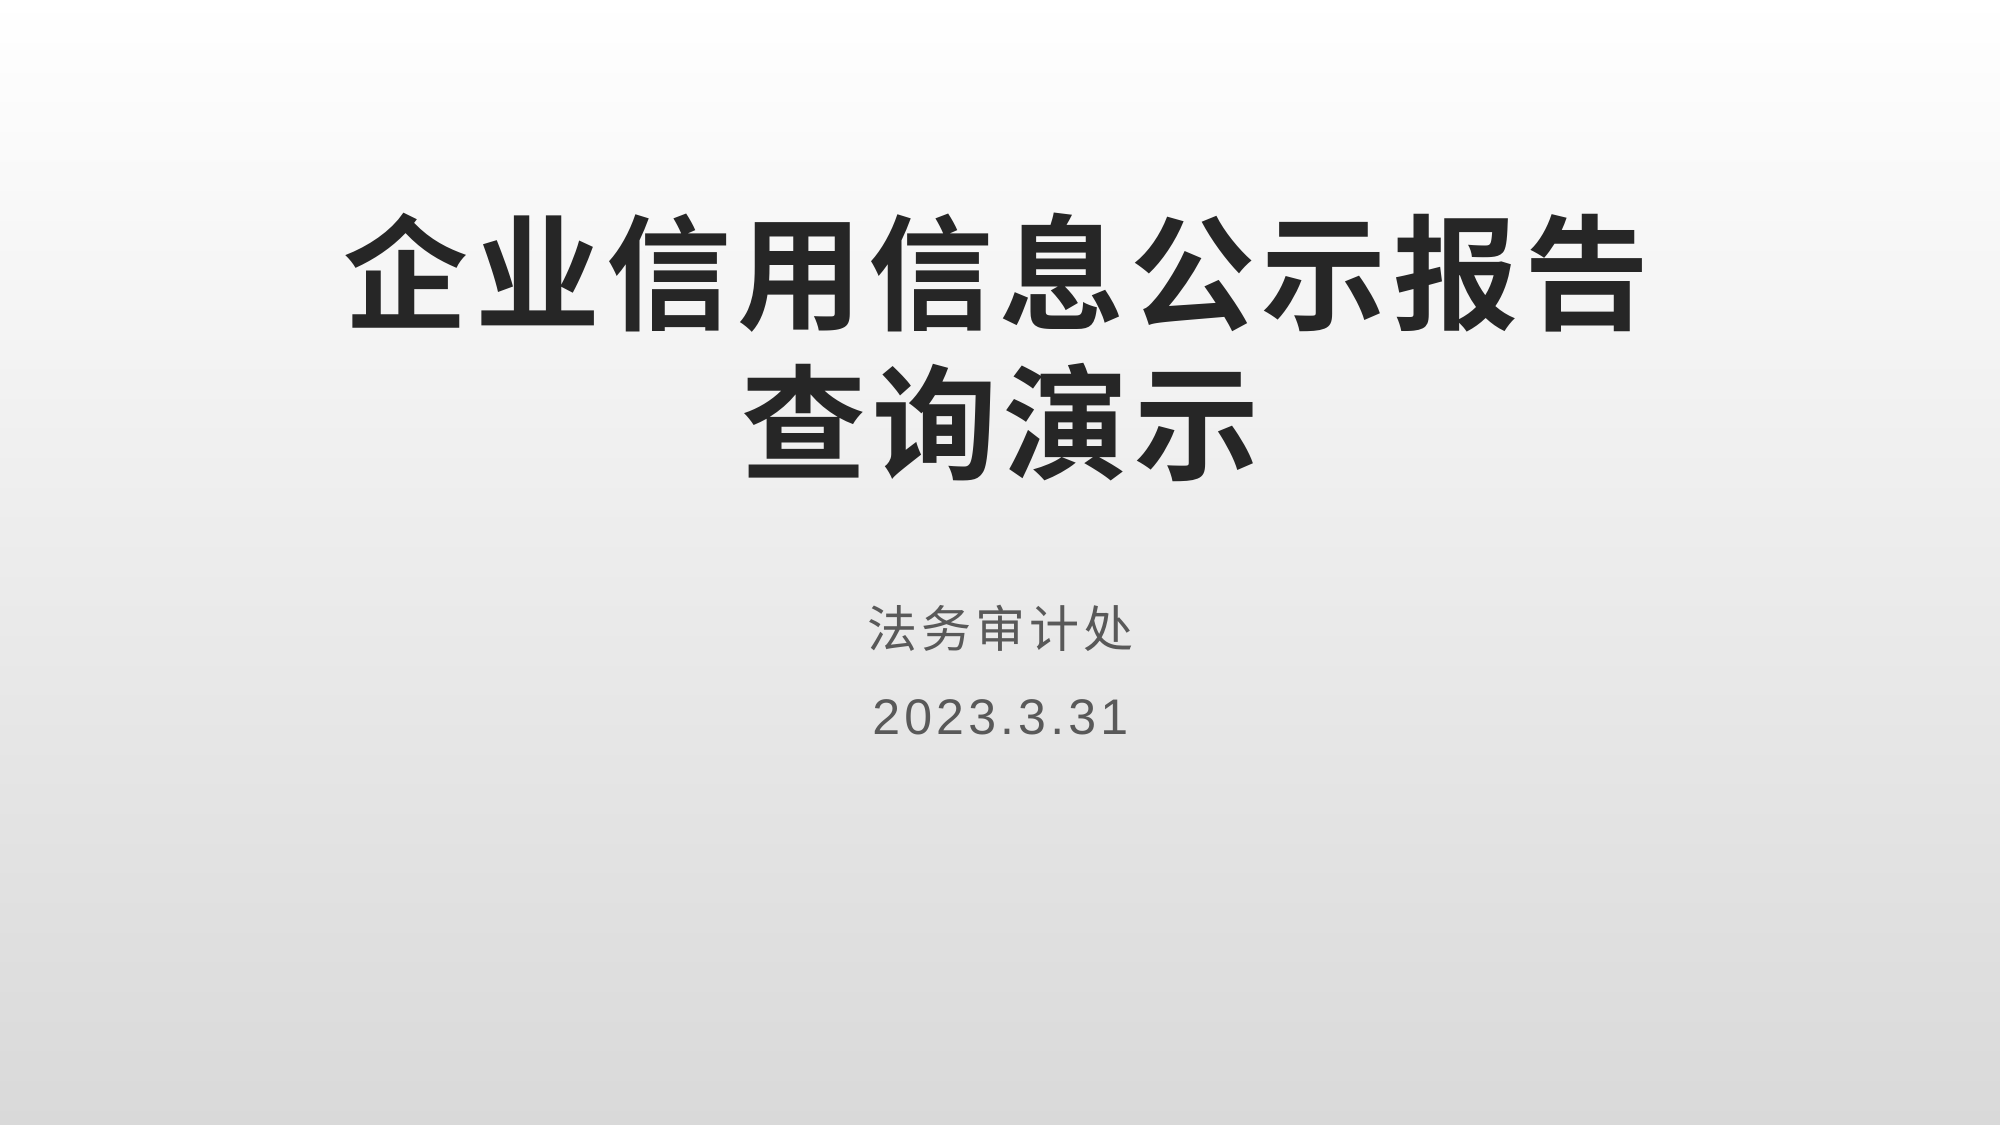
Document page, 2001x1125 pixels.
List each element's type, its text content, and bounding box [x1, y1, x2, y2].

title 企业信用信息公示报告 查询演示 [196, 149, 1805, 503]
subtitle 法务审计处 2023.3.31 [196, 584, 1805, 826]
